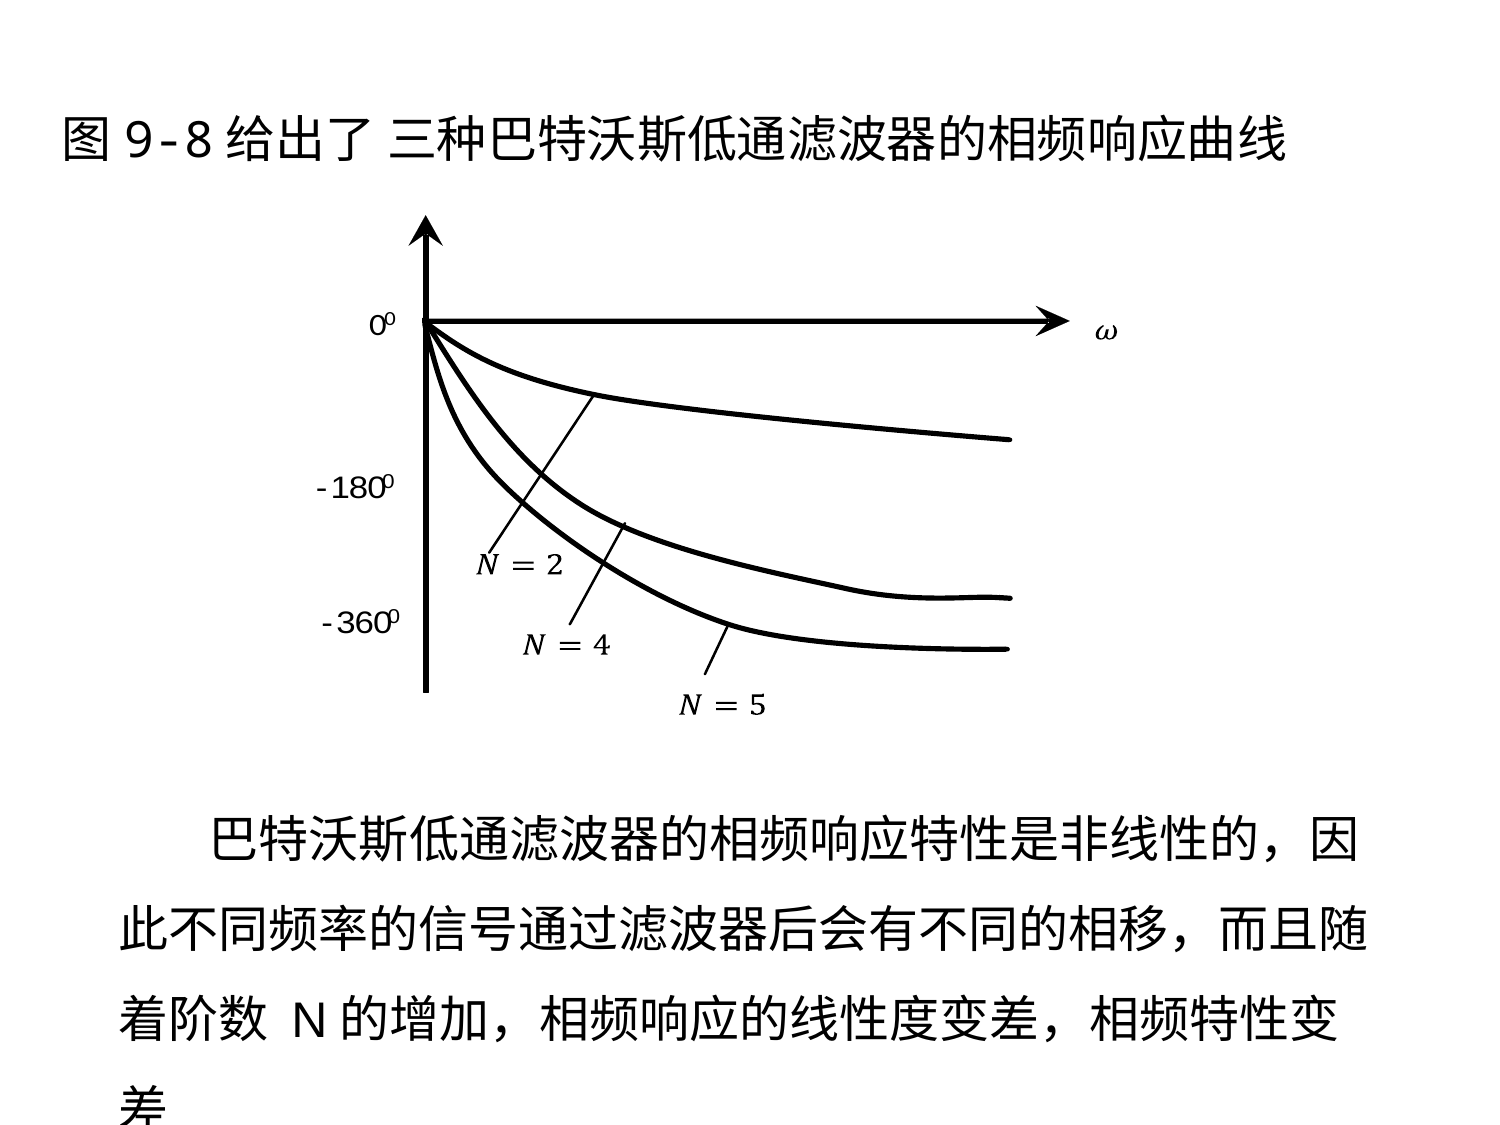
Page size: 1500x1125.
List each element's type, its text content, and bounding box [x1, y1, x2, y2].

list 图9-8给出了 三种巴特沃斯低通滤波器的相频响应曲线 巴特沃斯低通滤波器的相频响应特性是非线性的，因此不同频率的信号通过滤波器后会有不同的相移，而且随着阶数 N的增加，相频响应的线性度变差，相频特性变差 [46, 70, 1398, 1125]
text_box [304, 210, 1173, 727]
